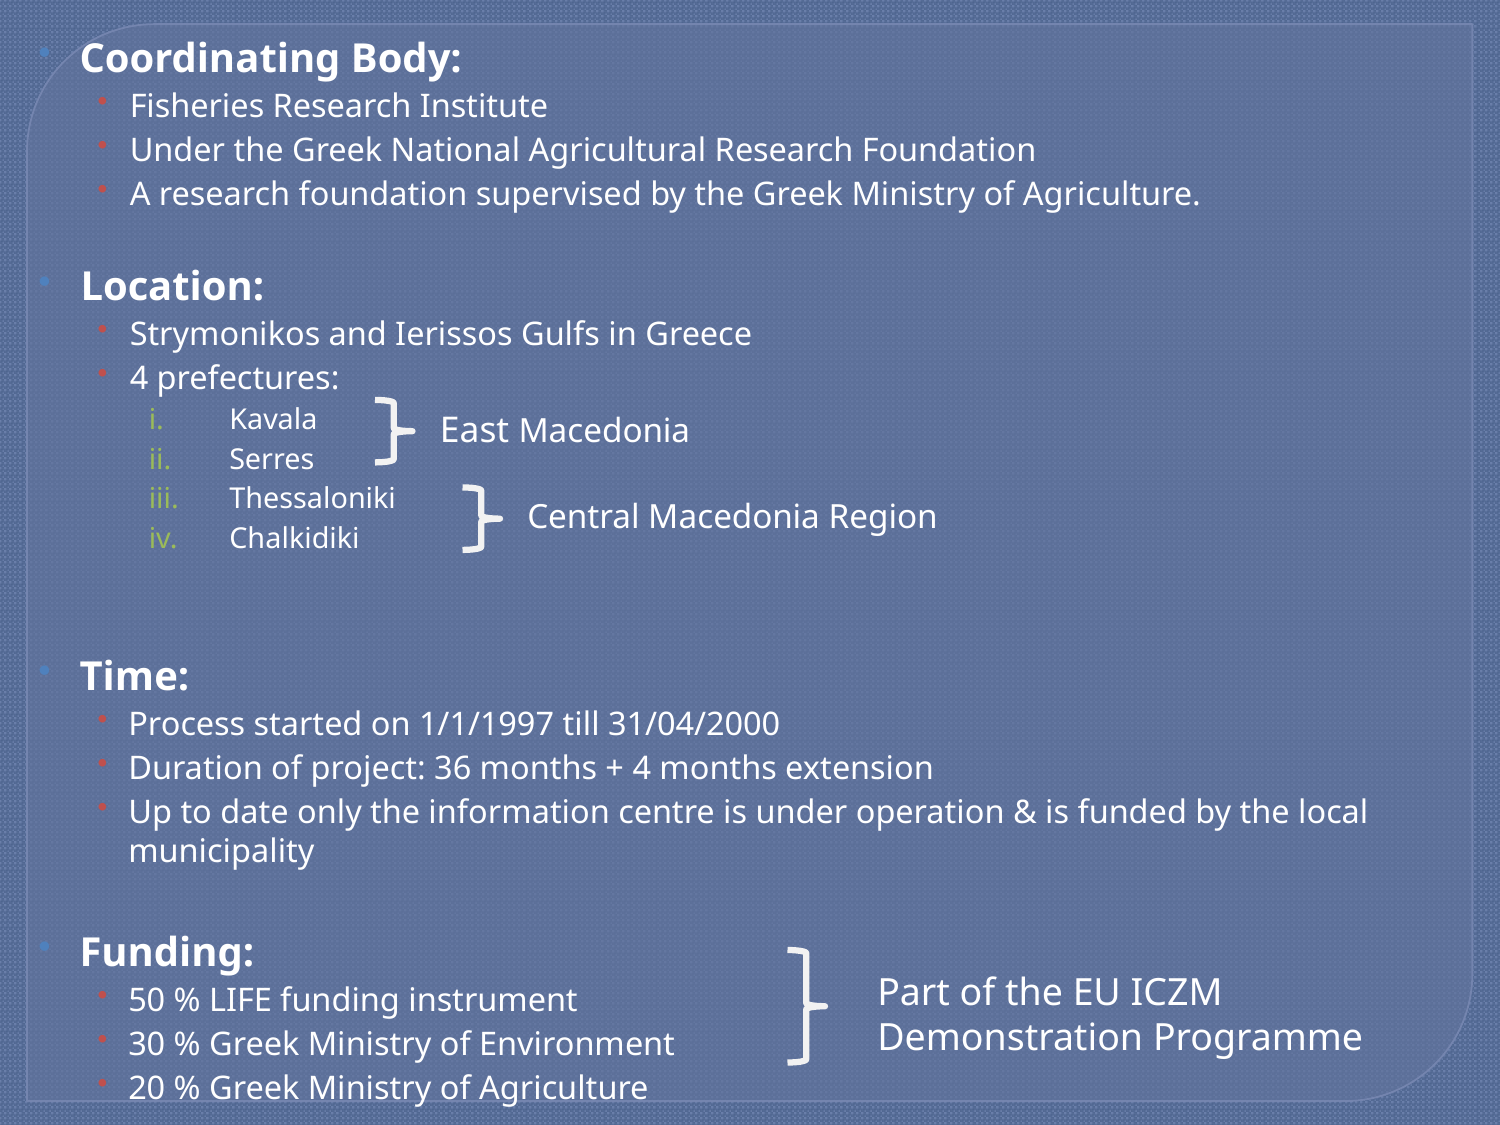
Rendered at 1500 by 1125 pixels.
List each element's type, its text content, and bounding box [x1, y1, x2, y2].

text_box [462, 486, 501, 551]
text_box Part of the EU ICZM Demonstration Programme [862, 961, 1475, 1111]
text_box [787, 949, 826, 1064]
list Coordinating Body: Fisheries Research Institute Under the Greek National Agricultural Research Foundation A research foundation supervised by the Greek Ministry of Agriculture. Location: Strymonikos and Ierissos Gulfs in Greece 4 prefectures: Kavala Serres Thessaloniki Chalkidiki Time: Process started on 1/1/1997 till 31/04/2000 Duration of project: 36 months + 4 months extension Up to date only the information centre is under operation & is funded by the local municipality Funding: 50 % LIFE funding instrument 30 % Greek Ministry of Environment 20 % Greek Ministry of Agriculture [24, 24, 1475, 1125]
text_box East Macedonia [424, 399, 875, 458]
text_box Central Macedonia Region [512, 487, 1150, 543]
text_box [374, 399, 414, 464]
